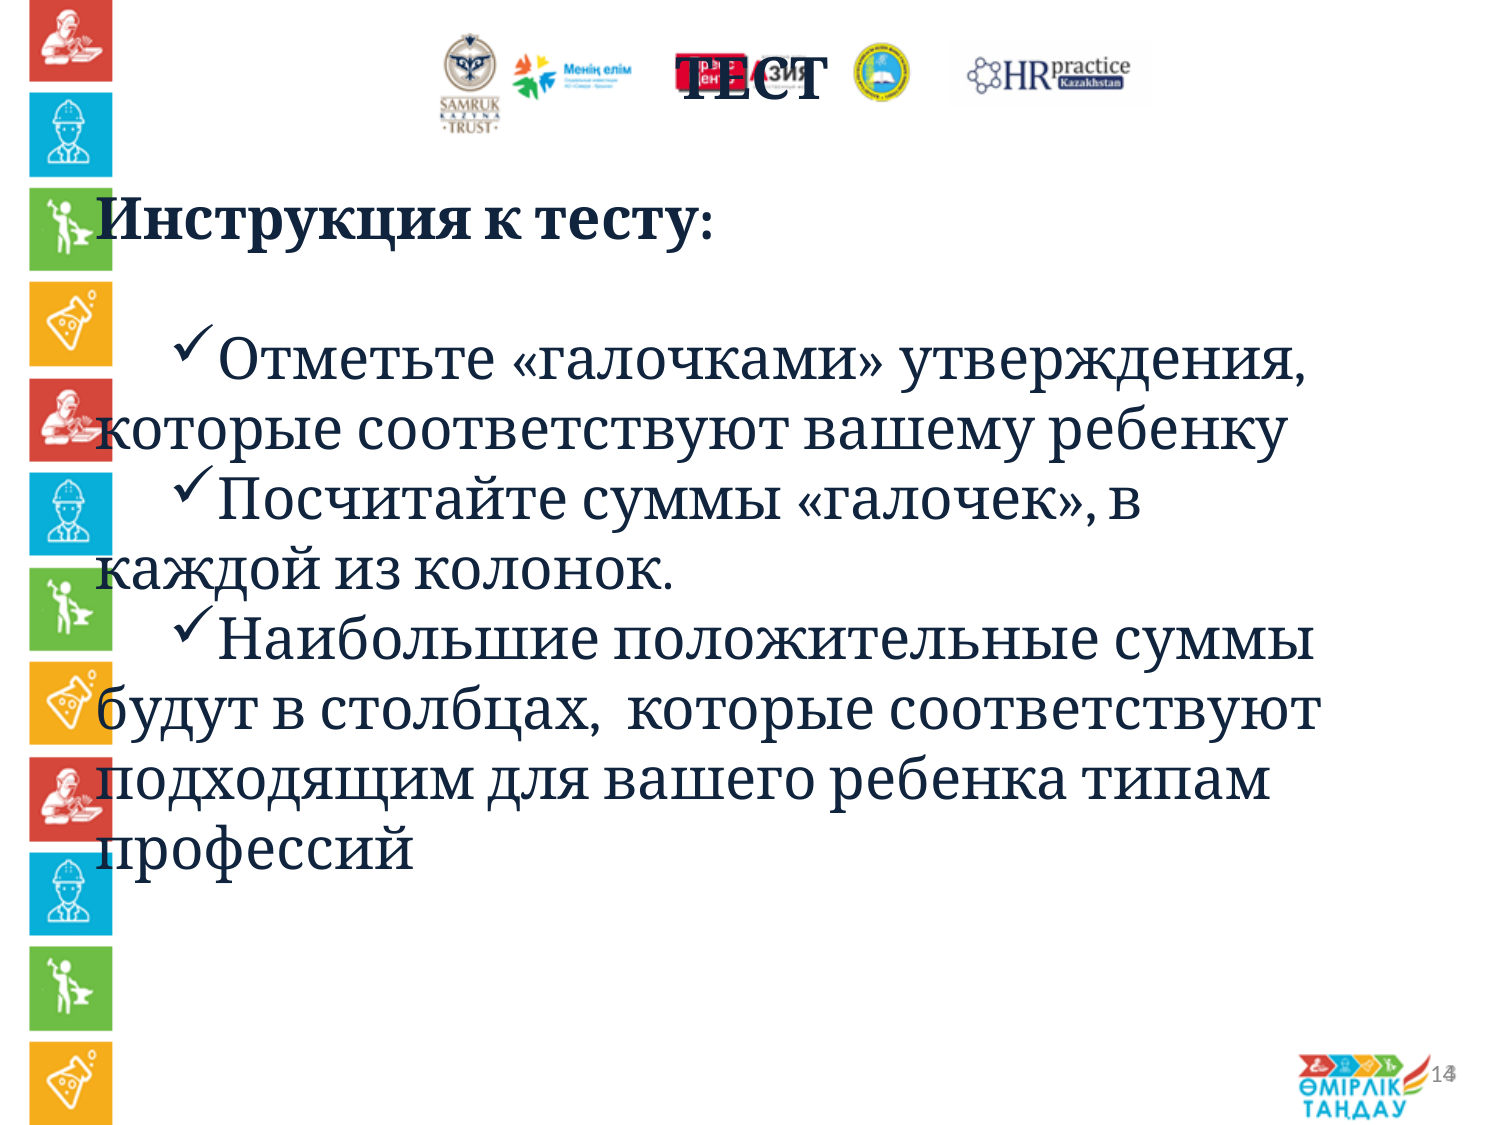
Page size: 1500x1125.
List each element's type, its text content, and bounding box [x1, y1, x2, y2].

slide_number 14 [1074, 1042, 1471, 1103]
text_box ТЕСТ Инструкция к тесту: Отметьте «галочками» утверждения, которые соответствуют вашему ребенку Посчитайте суммы «галочек», в каждой из колонок. Наибольшие положительные суммы будут в столбцах, которые соответствуют подходящим для вашего ребенка типам профессий [80, 33, 1363, 1099]
picture [0, 0, 1500, 1125]
